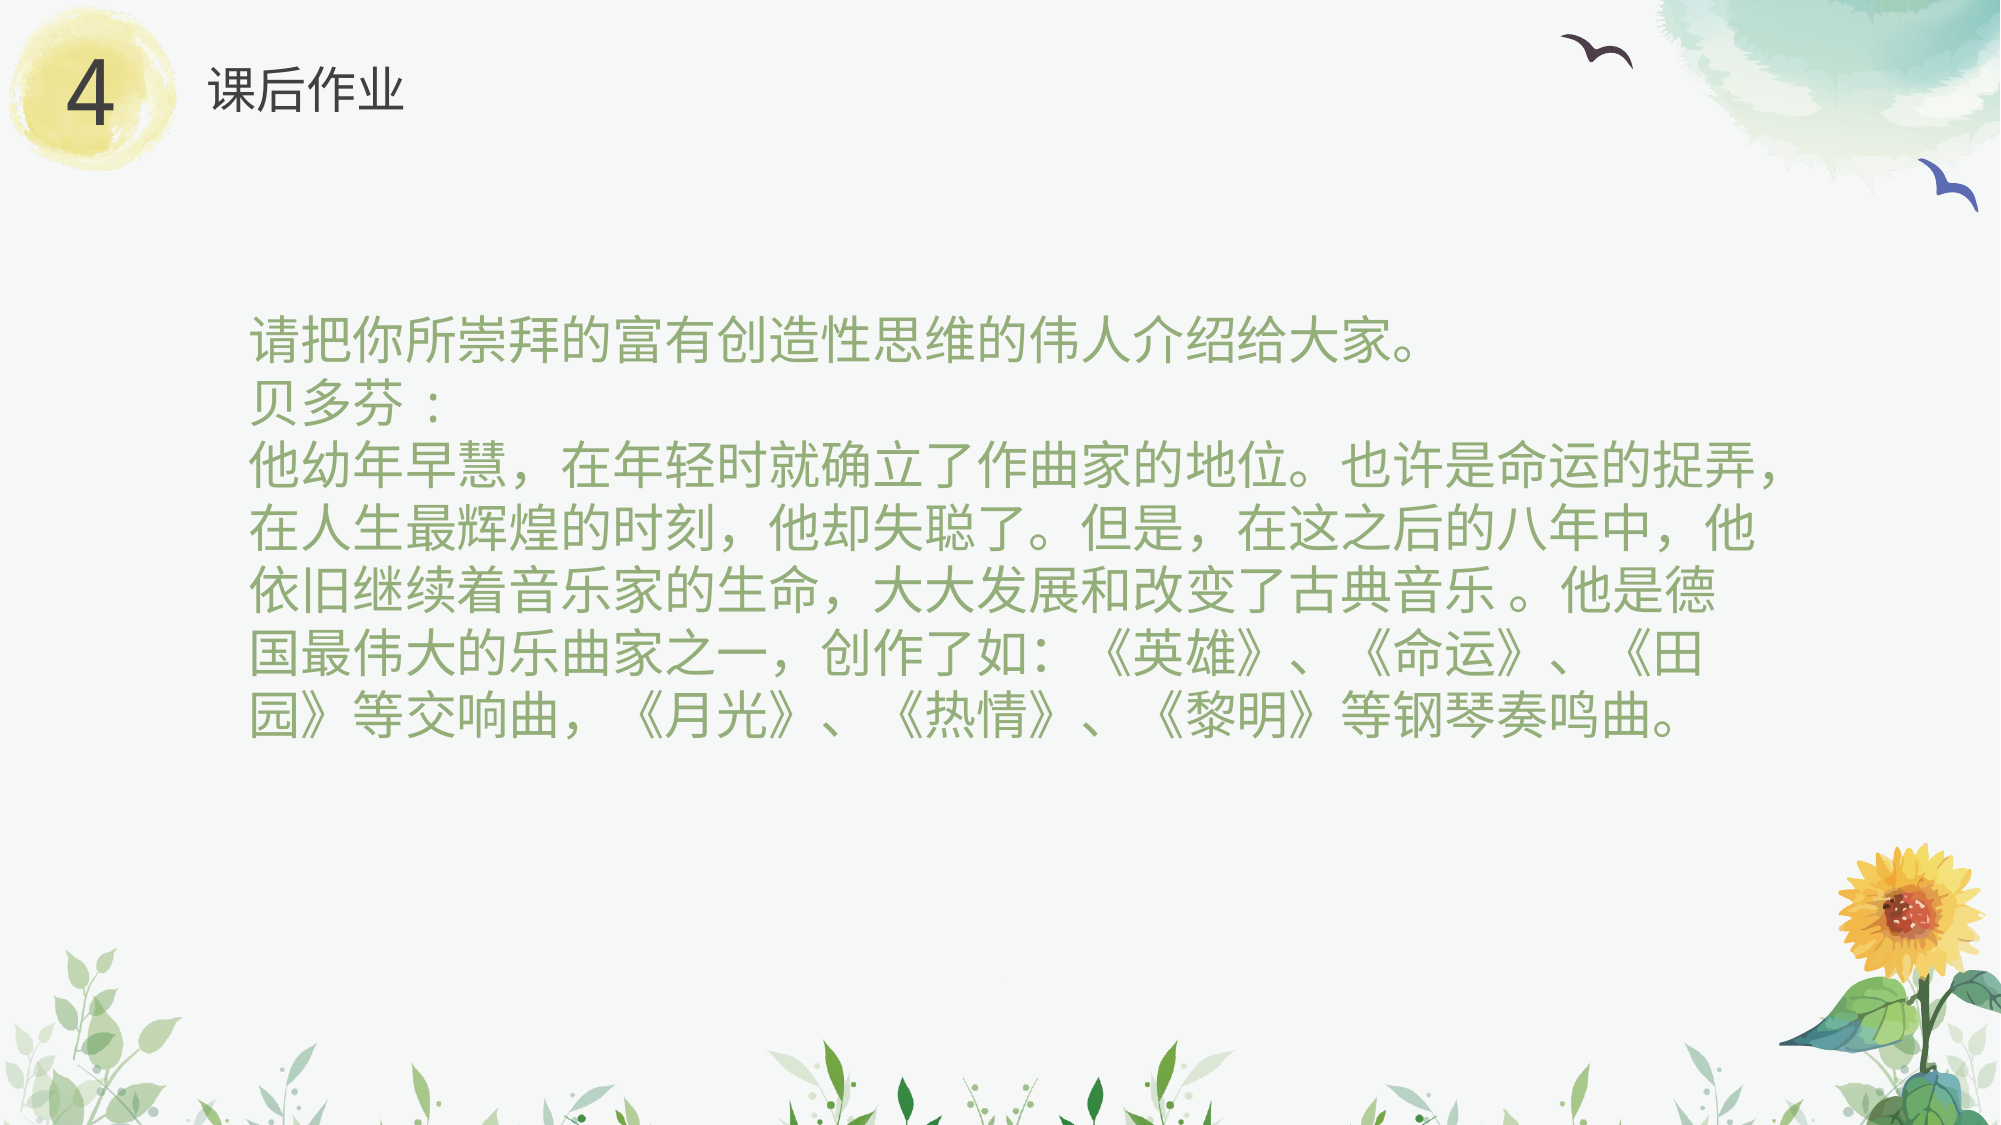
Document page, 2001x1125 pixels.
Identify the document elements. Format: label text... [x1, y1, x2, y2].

picture [1632, 0, 2000, 198]
picture [0, 842, 2001, 1125]
picture [8, 4, 177, 171]
text_box 请把你所崇拜的富有创造性思维的伟人介绍给大家。 贝多芬: 他幼年早慧，在年轻时就确立了作曲家的地位。也许是命运的捉弄，在人生最辉煌的时刻，他却失聪了。但是，在这之后的八年中，他依旧继续着音乐家的生命，大大发展和改变了古典音乐 。他是德国最伟大的乐曲家之一，创作了如：《英雄》、《命运》、《田园》等交响曲，《月光》、《热情》、《黎明》等钢琴奏鸣曲。 [234, 300, 1781, 753]
text_box [1966, 198, 1979, 213]
text_box [1560, 34, 1632, 69]
text_box 课后作业 [191, 51, 755, 127]
